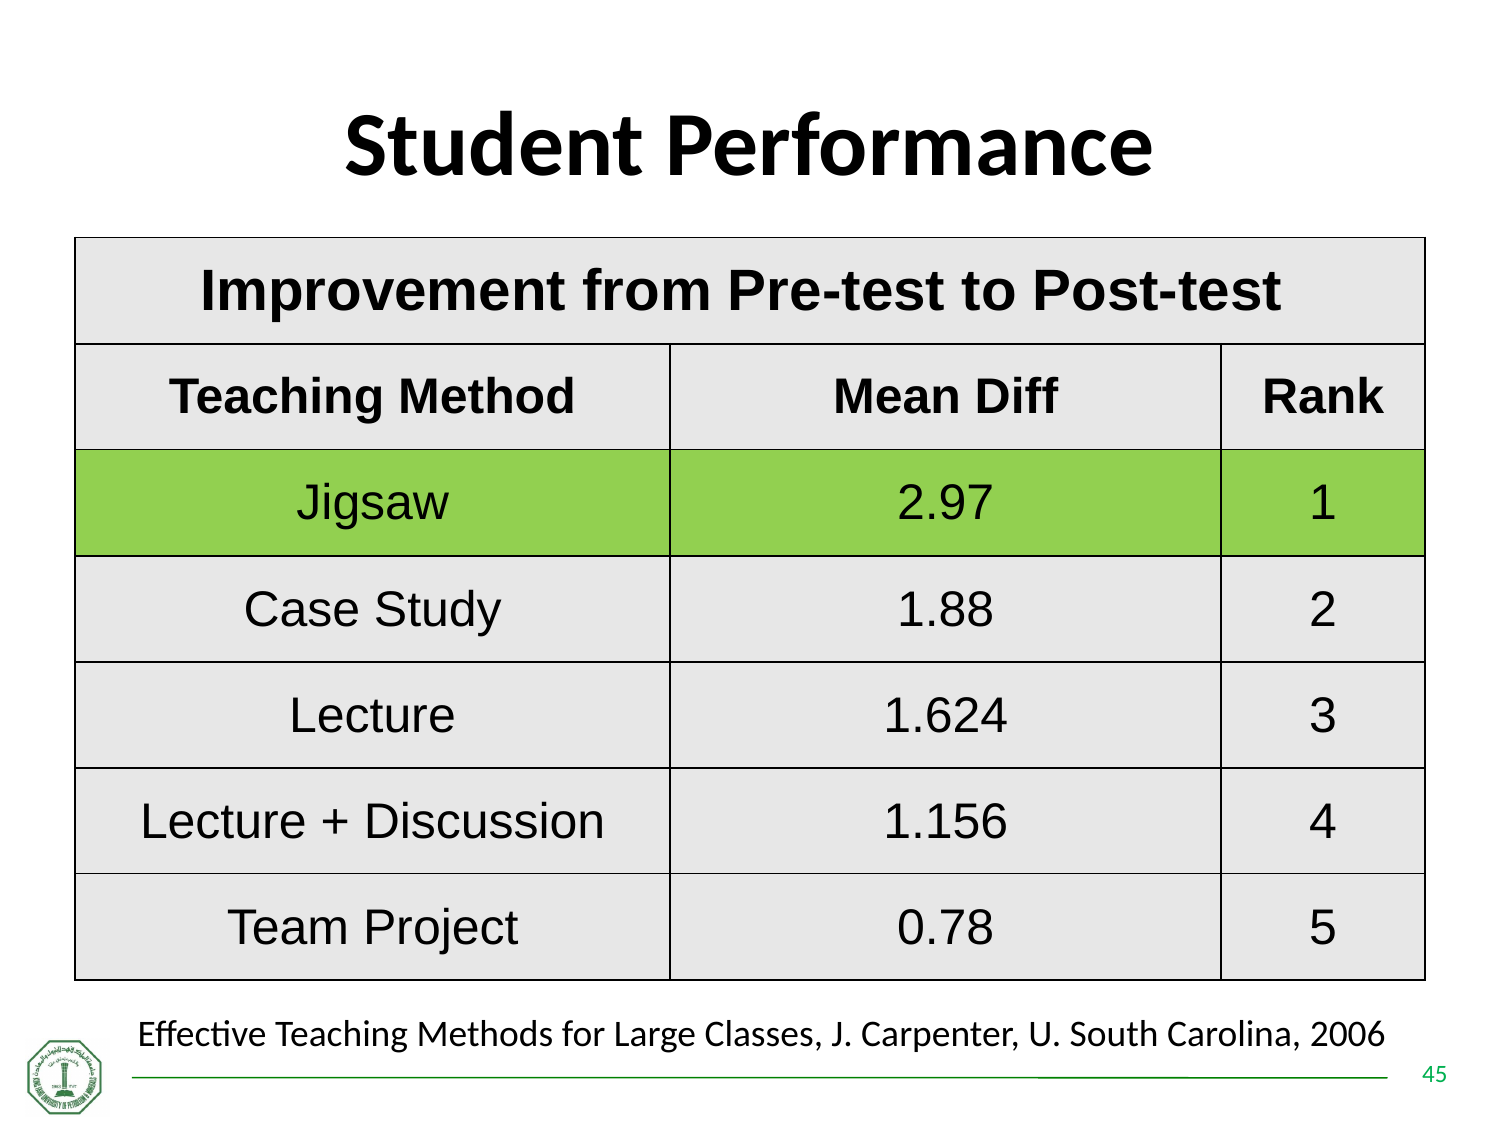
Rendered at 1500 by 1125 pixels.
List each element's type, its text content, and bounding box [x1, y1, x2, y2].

table_cell 5 [1222, 874, 1424, 979]
table_cell 0.78 [671, 874, 1220, 979]
slide_number 45 [1438, 1042, 1463, 1103]
table_cell Rank [1222, 345, 1424, 449]
table_cell 1 [1222, 450, 1424, 555]
picture [25, 1038, 87, 1117]
table_cell 1.88 [671, 557, 1220, 661]
table_cell Teaching Method [76, 345, 669, 449]
title Student Performance [75, 45, 1425, 233]
table_cell 4 [1222, 769, 1424, 873]
table_cell 1.624 [671, 663, 1220, 767]
text_box Effective Teaching Methods for Large Classes, J. Carpenter, U. South Carolina, 2006 [87, 937, 1438, 1125]
table_header Improvement from Pre-test to Post-test [76, 238, 1424, 343]
table_cell Jigsaw [76, 450, 669, 555]
table_cell Team Project [76, 874, 669, 979]
table_cell Lecture [76, 663, 669, 767]
table_cell 3 [1222, 663, 1424, 767]
table_cell 1.156 [671, 769, 1220, 873]
table_cell Lecture + Discussion [76, 769, 669, 873]
table_cell 2 [1222, 557, 1424, 661]
table_cell Case Study [76, 557, 669, 661]
table_cell 2.97 [671, 450, 1220, 555]
table_cell Mean Diff [671, 345, 1220, 449]
